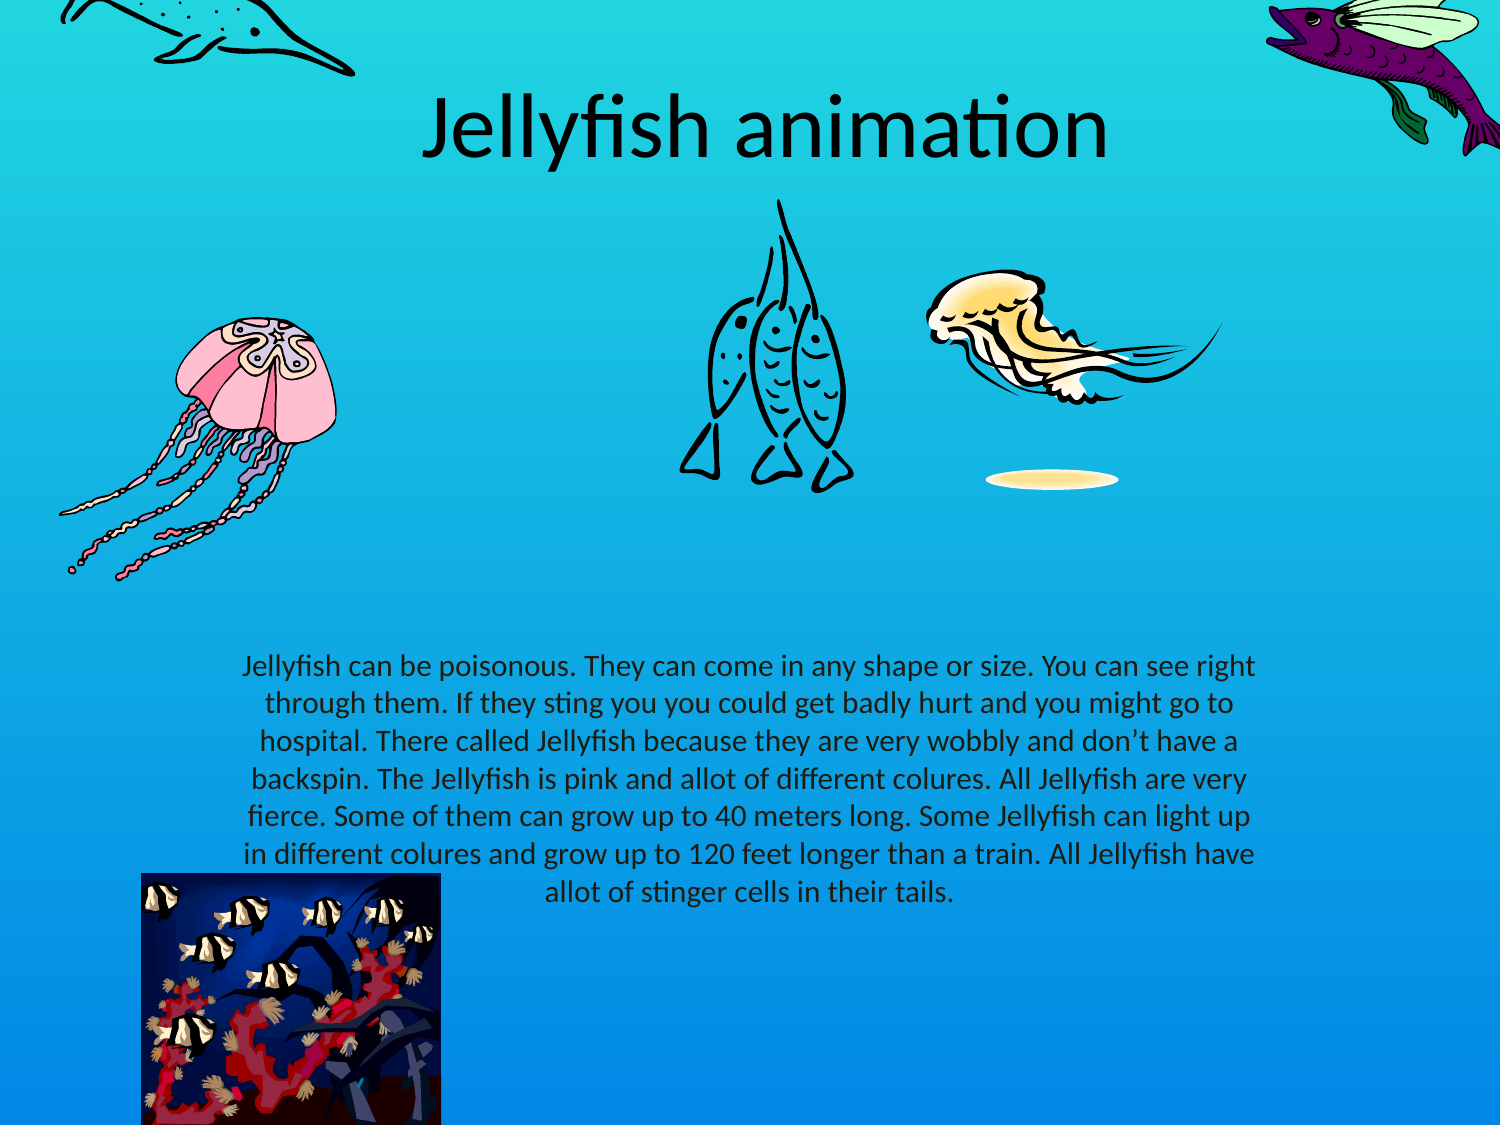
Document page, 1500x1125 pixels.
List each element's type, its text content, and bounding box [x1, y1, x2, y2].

picture [1260, 0, 1500, 136]
subtitle Jellyfish can be poisonous. They can come in any shape or size. You can see right through them. If they sting you you could get badly hurt and you might go to hospital. There called Jellyfish because they are very wobbly and don’t have a backspin. The Jellyfish is pink and allot of different colures. All Jellyfish are very fierce. Some of them can grow up to 40 meters long. Some Jellyfish can light up in different colures and grow up to 120 feet longer than a train. All Jellyfish have allot of stinger cells in their tails. [225, 637, 1275, 925]
title Jellyfish animation [128, 0, 1404, 242]
picture [140, 874, 442, 1125]
picture [58, 0, 356, 77]
picture [79, 506, 171, 565]
picture [0, 198, 1500, 580]
